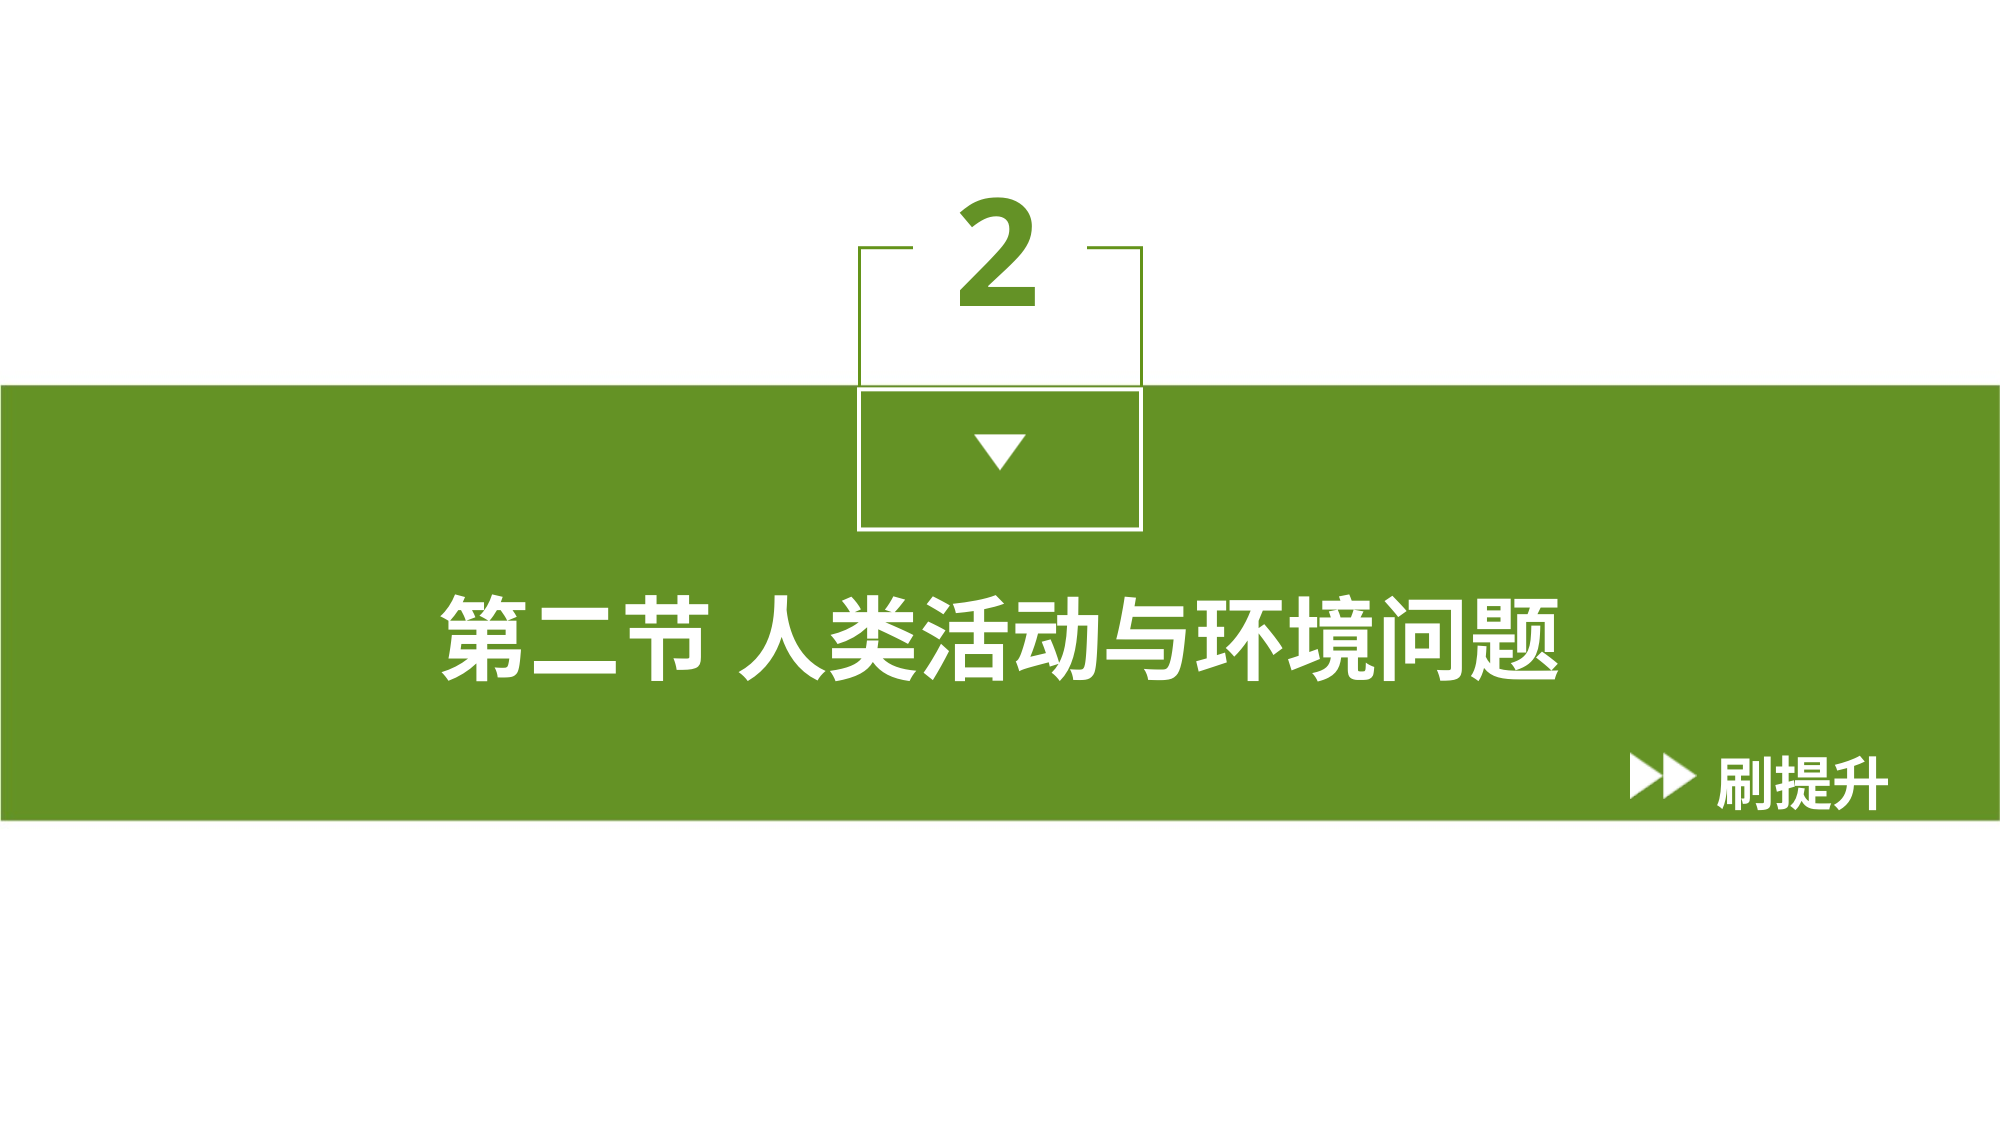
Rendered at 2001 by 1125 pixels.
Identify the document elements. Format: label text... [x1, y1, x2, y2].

picture [0, 0, 2000, 572]
text_box 第二节 人类活动与环境问题 [0, 572, 2000, 699]
picture [0, 699, 2000, 1125]
text_box 刷提升 [1715, 718, 1997, 812]
text_box 2 [865, 148, 1130, 345]
